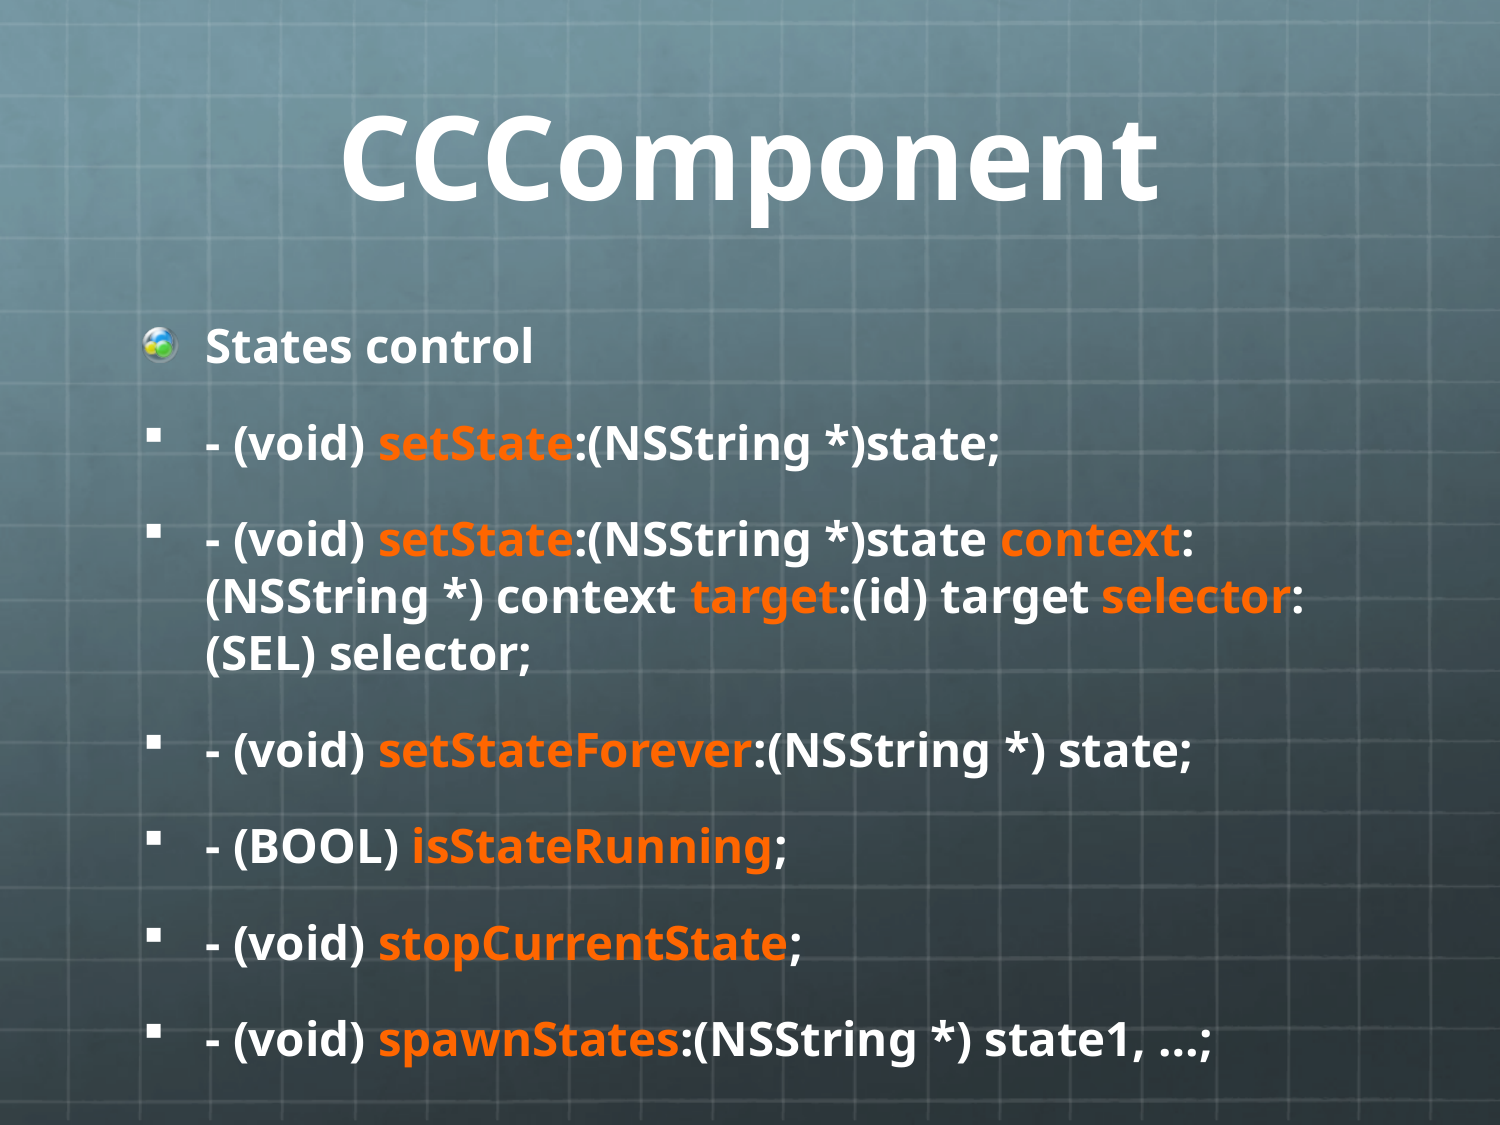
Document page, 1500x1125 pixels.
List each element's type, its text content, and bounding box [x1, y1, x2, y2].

picture [0, 0, 1500, 1125]
title CCComponent [127, 17, 1372, 289]
list States control - (void) setState:(NSString *)state; - (void) setState:(NSString *)state context:(NSString *) context target:(id) target selector:(SEL) selector; - (void) setStateForever:(NSString *) state; - (BOOL) isStateRunning; - (void) stopCurrentState; - (void) spawnStates:(NSString *) state1, …; [127, 308, 1372, 1077]
